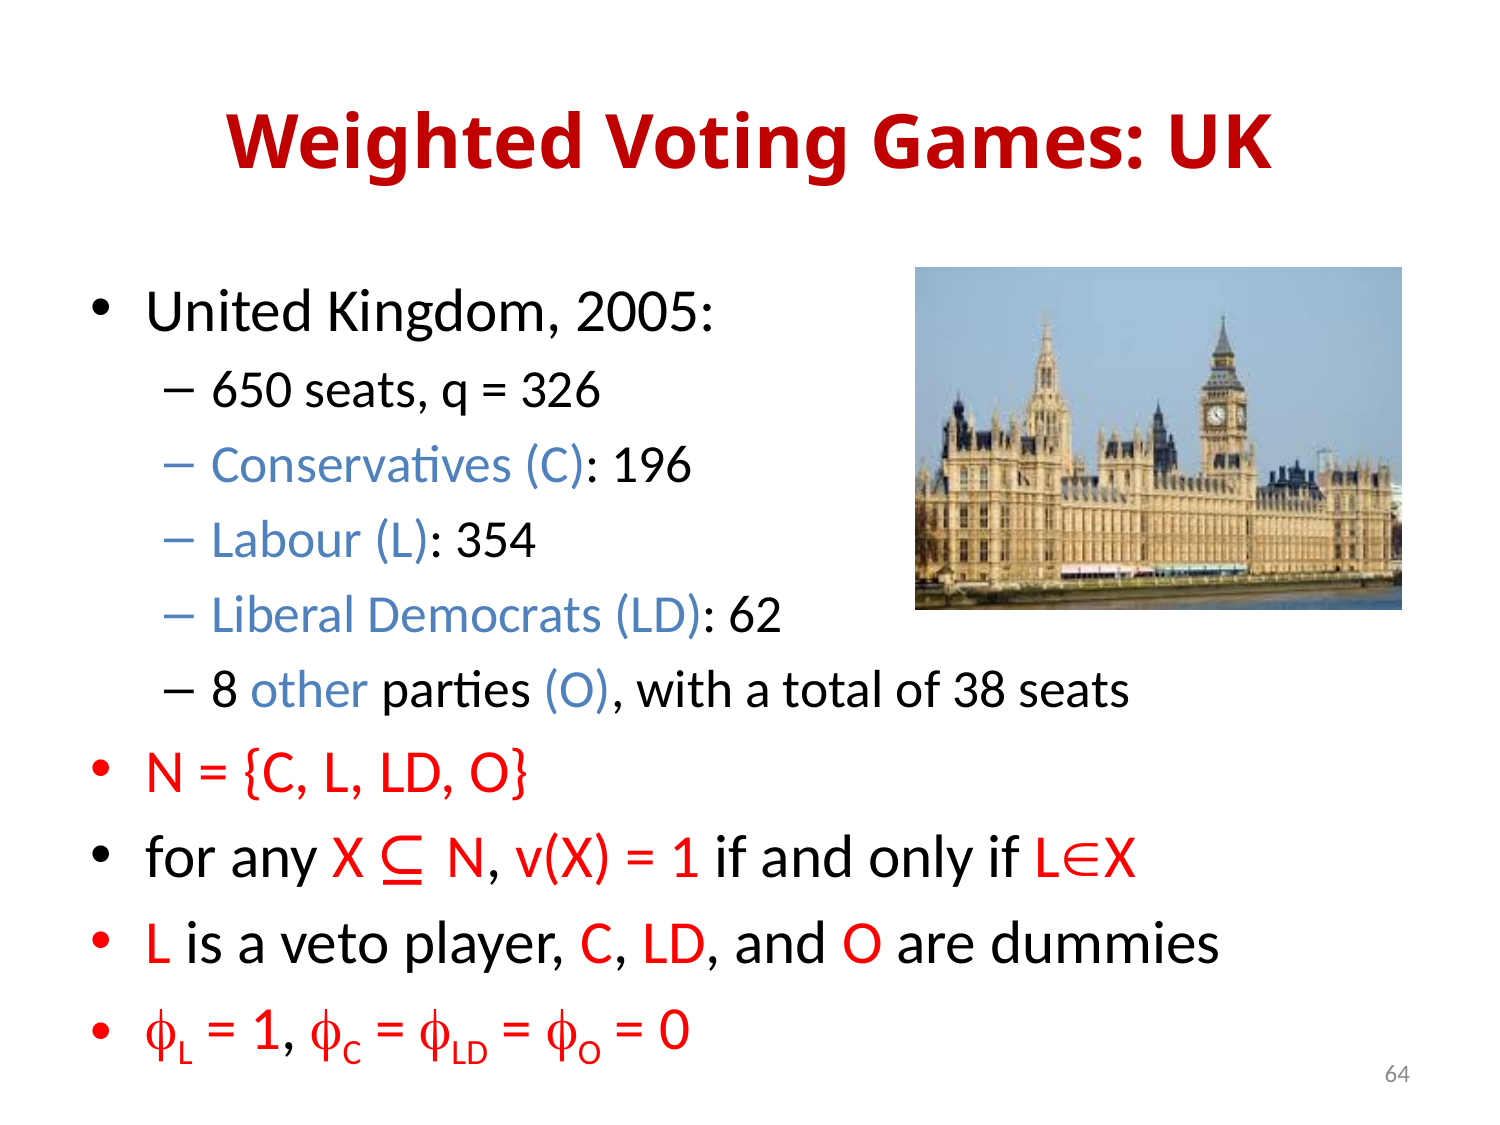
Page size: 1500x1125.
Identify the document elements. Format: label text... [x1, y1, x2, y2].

list United Kingdom, 2005: 650 seats, q = 326 Conservatives (C): 196 Labour (L): 354 Liberal Democrats (LD): 62 8 other parties (O), with a total of 38 seats N = {C, L, LD, O} for any X ⊆ N, v(X) = 1 if and only if LX L is a veto player, C, LD, and O are dummies fL = 1, fC = fLD = fO = 0 [75, 262, 1425, 1083]
picture [915, 266, 1402, 610]
slide_number 64 [1074, 1042, 1425, 1103]
title Weighted Voting Games: UK [75, 45, 1425, 233]
